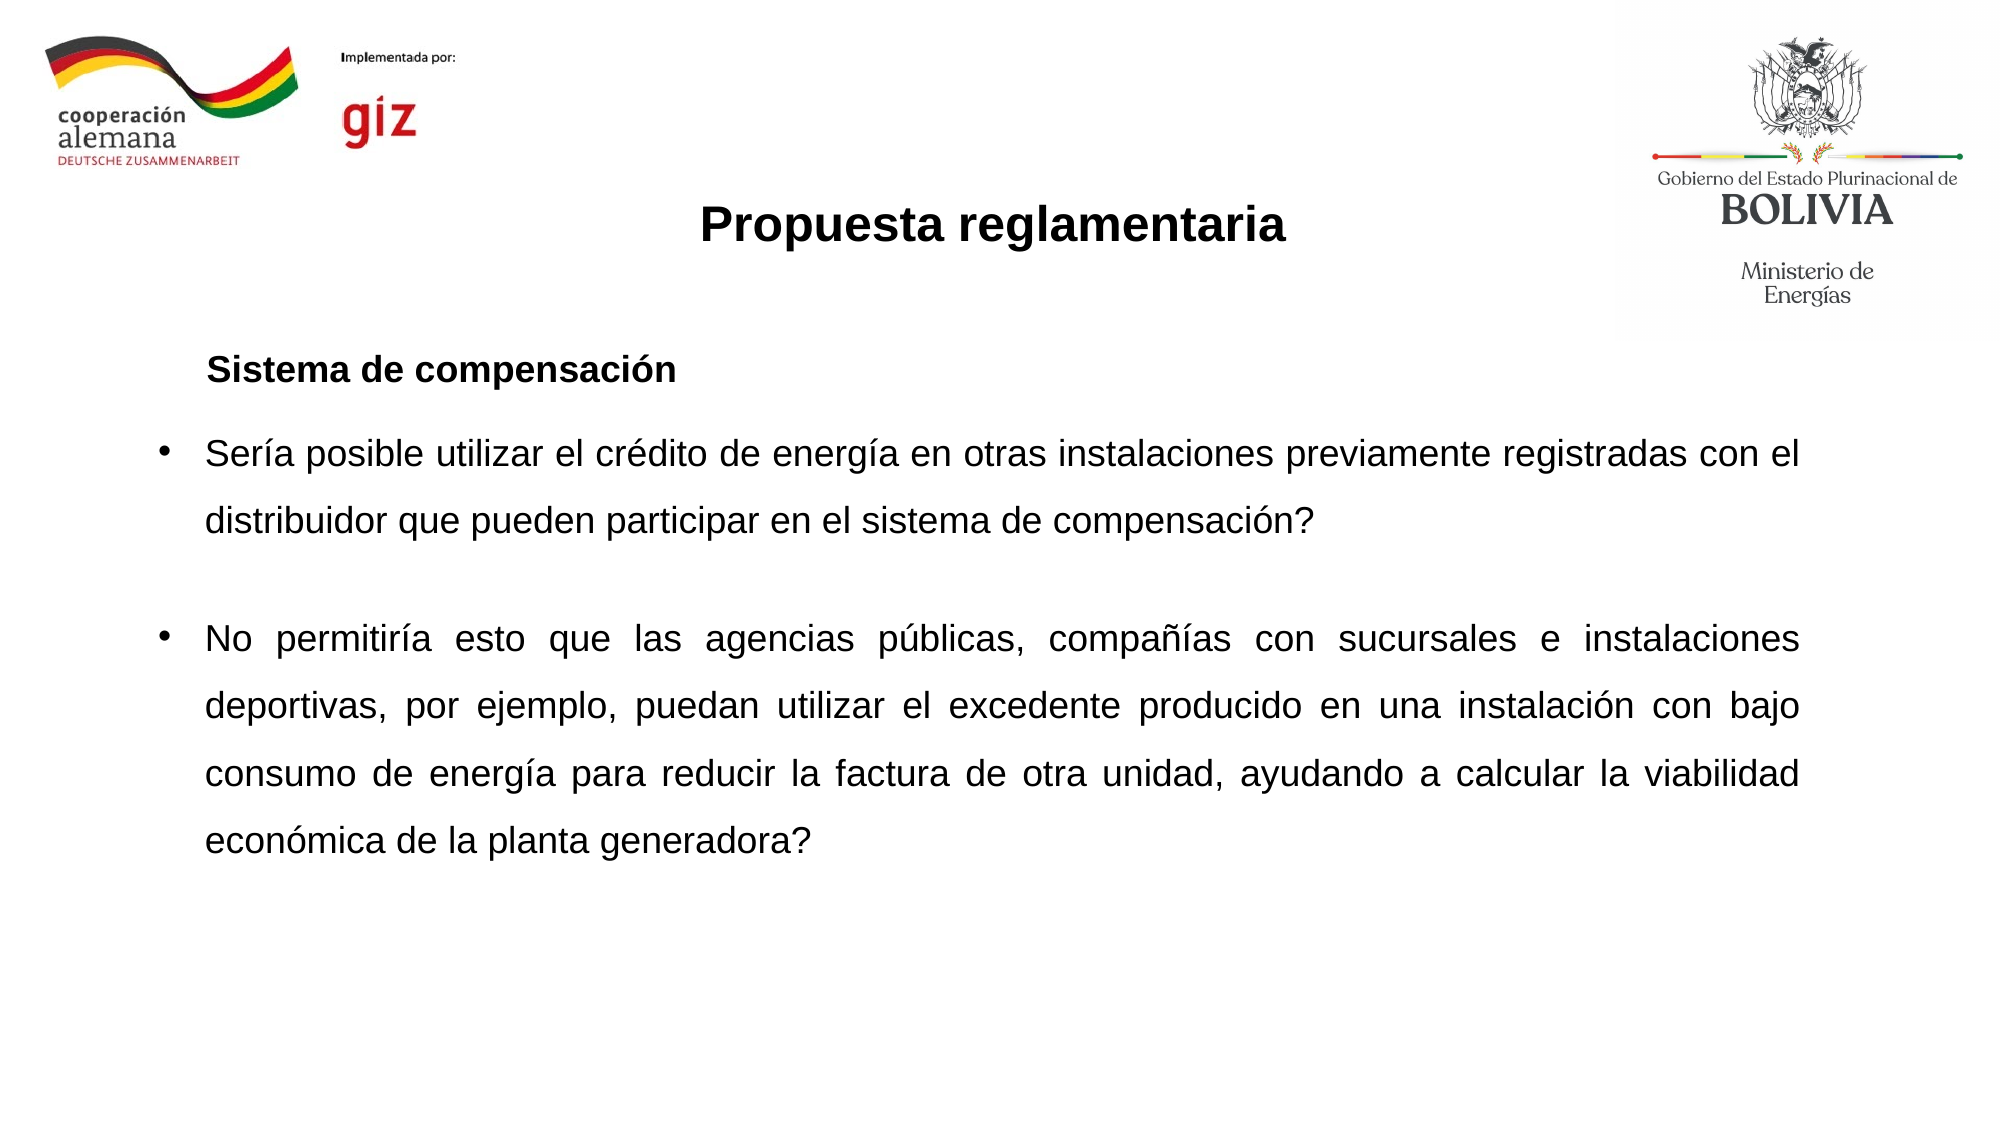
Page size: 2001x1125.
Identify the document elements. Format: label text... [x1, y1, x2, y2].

picture [16, 0, 483, 199]
text_box Sería posible utilizar el crédito de energía en otras instalaciones previamente registradas con el distribuidor que pueden participar en el sistema de compensación? No permitiría esto que las agencias públicas, compañías con sucursales e instalaciones deportivas, por ejemplo, puedan utilizar el excedente producido en una instalación con bajo consumo de energía para reducir la factura de otra unidad, ayudando a calcular la viabilidad económica de la planta generadora? [143, 303, 1816, 1125]
text_box [184, 660, 1898, 721]
picture [1615, 0, 2000, 341]
text_box Sistema de compensación [191, 334, 693, 397]
text_box Propuesta reglamentaria [0, 183, 1615, 259]
